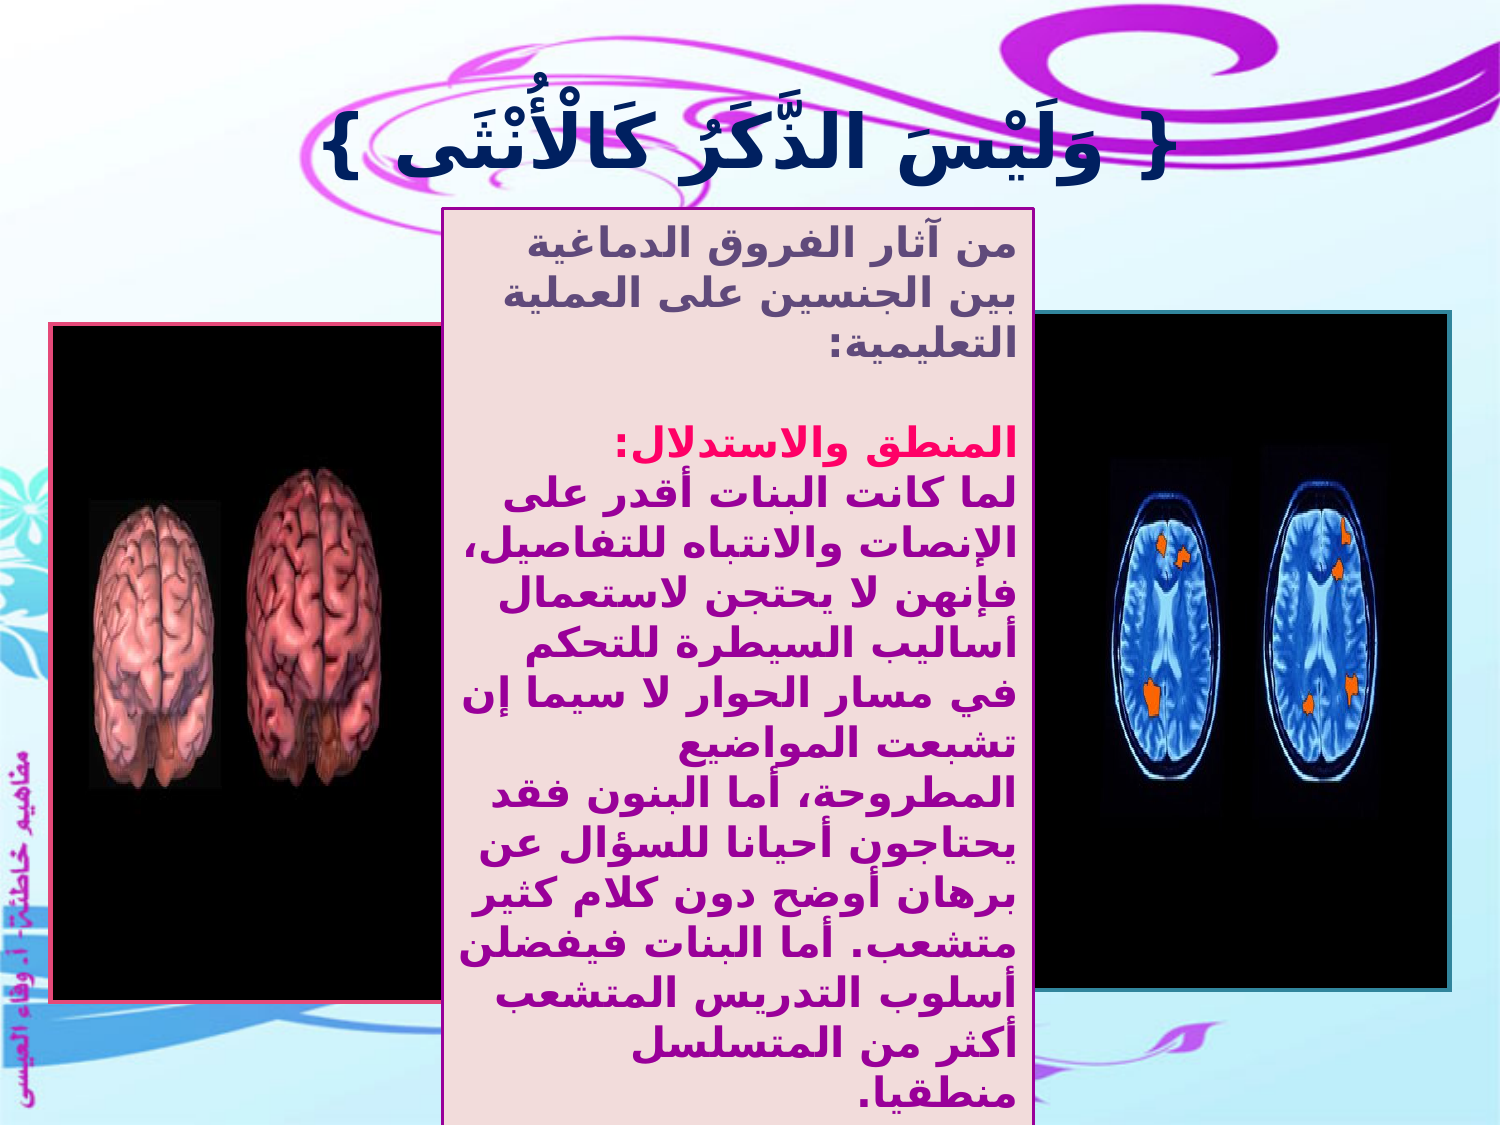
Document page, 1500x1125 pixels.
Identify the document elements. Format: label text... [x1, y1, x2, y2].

title { وَلَيْسَ الذَّكَرُ كَالْأُنْثَى } [74, 44, 1426, 233]
picture [0, 0, 1500, 1125]
picture [52, 326, 444, 1000]
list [1033, 314, 1448, 988]
text_box من آثار الفروق الدماغية بين الجنسين على العملية التعليمية: المنطق والاستدلال: لما كانت البنات أقدر على الإنصات والانتباه للتفاصيل، فإنهن لا يحتجن لاستعمال أساليب السيطرة للتحكم في مسار الحوار لا سيما إن تشبعت المواضيع المطروحة، أما البنون فقد يحتاجون أحيانا للسؤال عن برهان أوضح دون كلام كثير متشعب. أما البنات فيفضلن أسلوب التدريس المتشعب أكثر من المتسلسل منطقيا. استخدام المكان: يميل البنون لاستعمال مساحات أوسع، ولاسيما عند صغر أعمارهم، فإذا وضع ولد وبنت على طاولة فالغالب أن الولد سيتجاوز مكانه ويشغل جزءا من مكان البنت وليس العكس. [442, 208, 1034, 1125]
